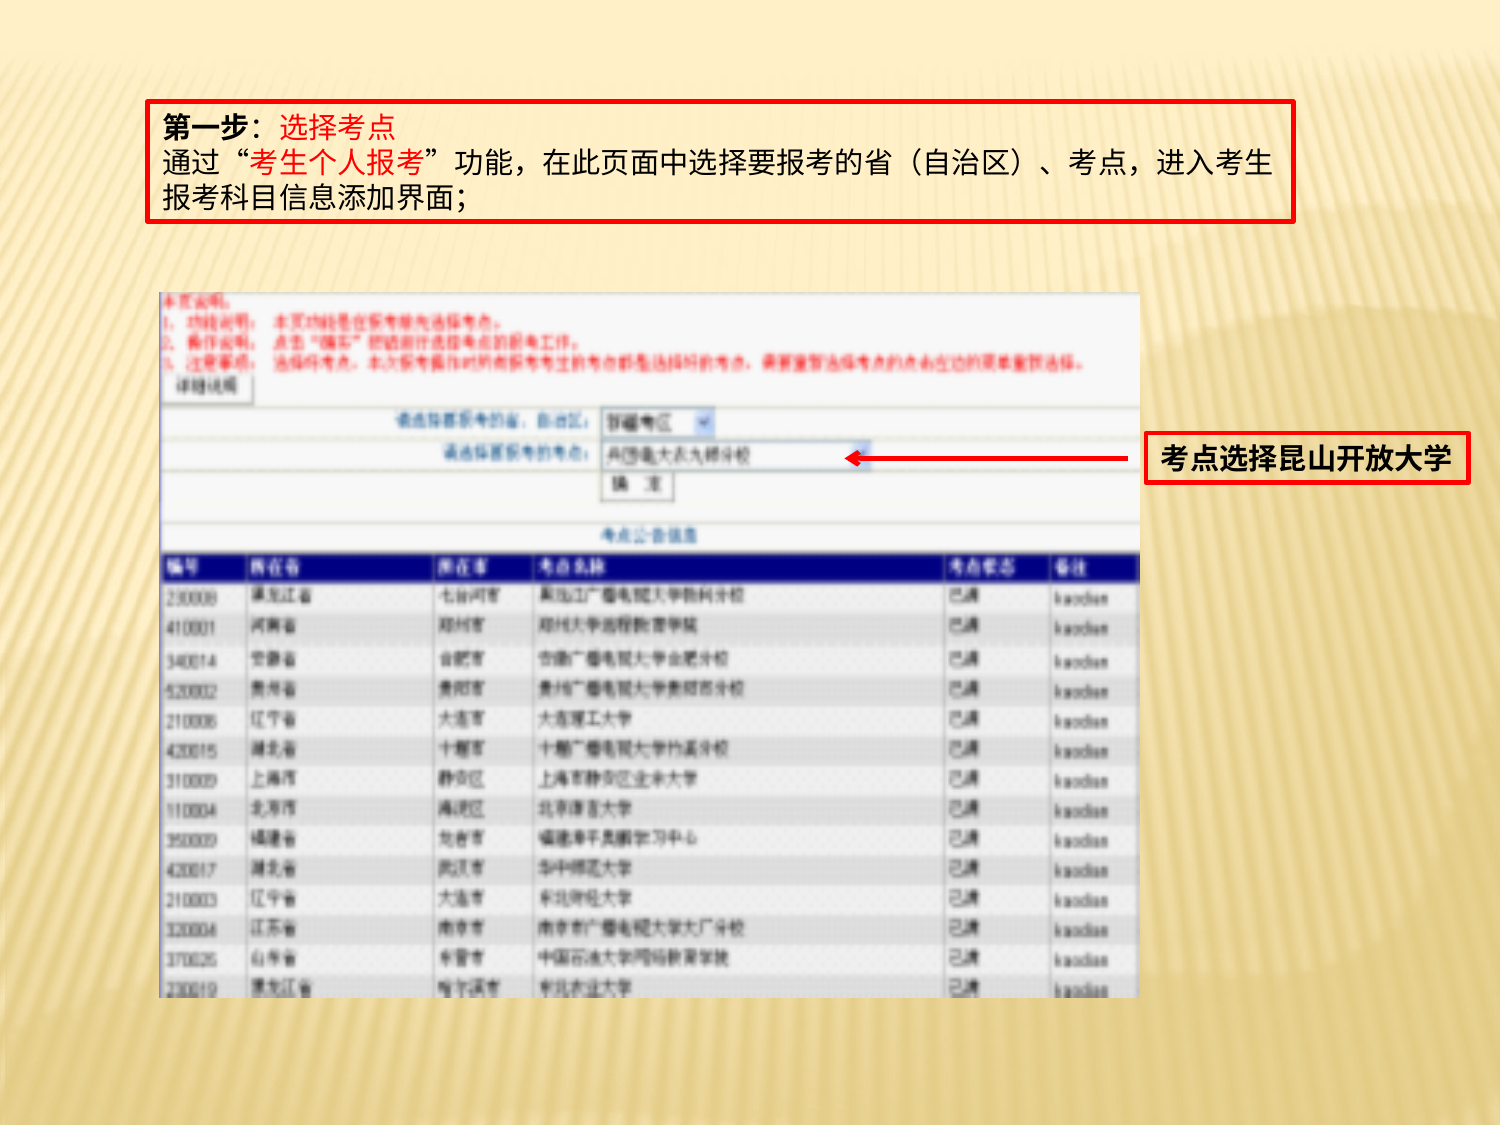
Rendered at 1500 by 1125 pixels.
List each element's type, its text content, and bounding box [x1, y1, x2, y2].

picture [159, 291, 1141, 999]
text_box 第一步：选择考点 通过“考生个人报考”功能，在此页面中选择要报考的省（自治区）、考点，进入考生报考科目信息添加界面； [147, 101, 1294, 222]
text_box 考点选择昆山开放大学 [1149, 433, 1469, 483]
